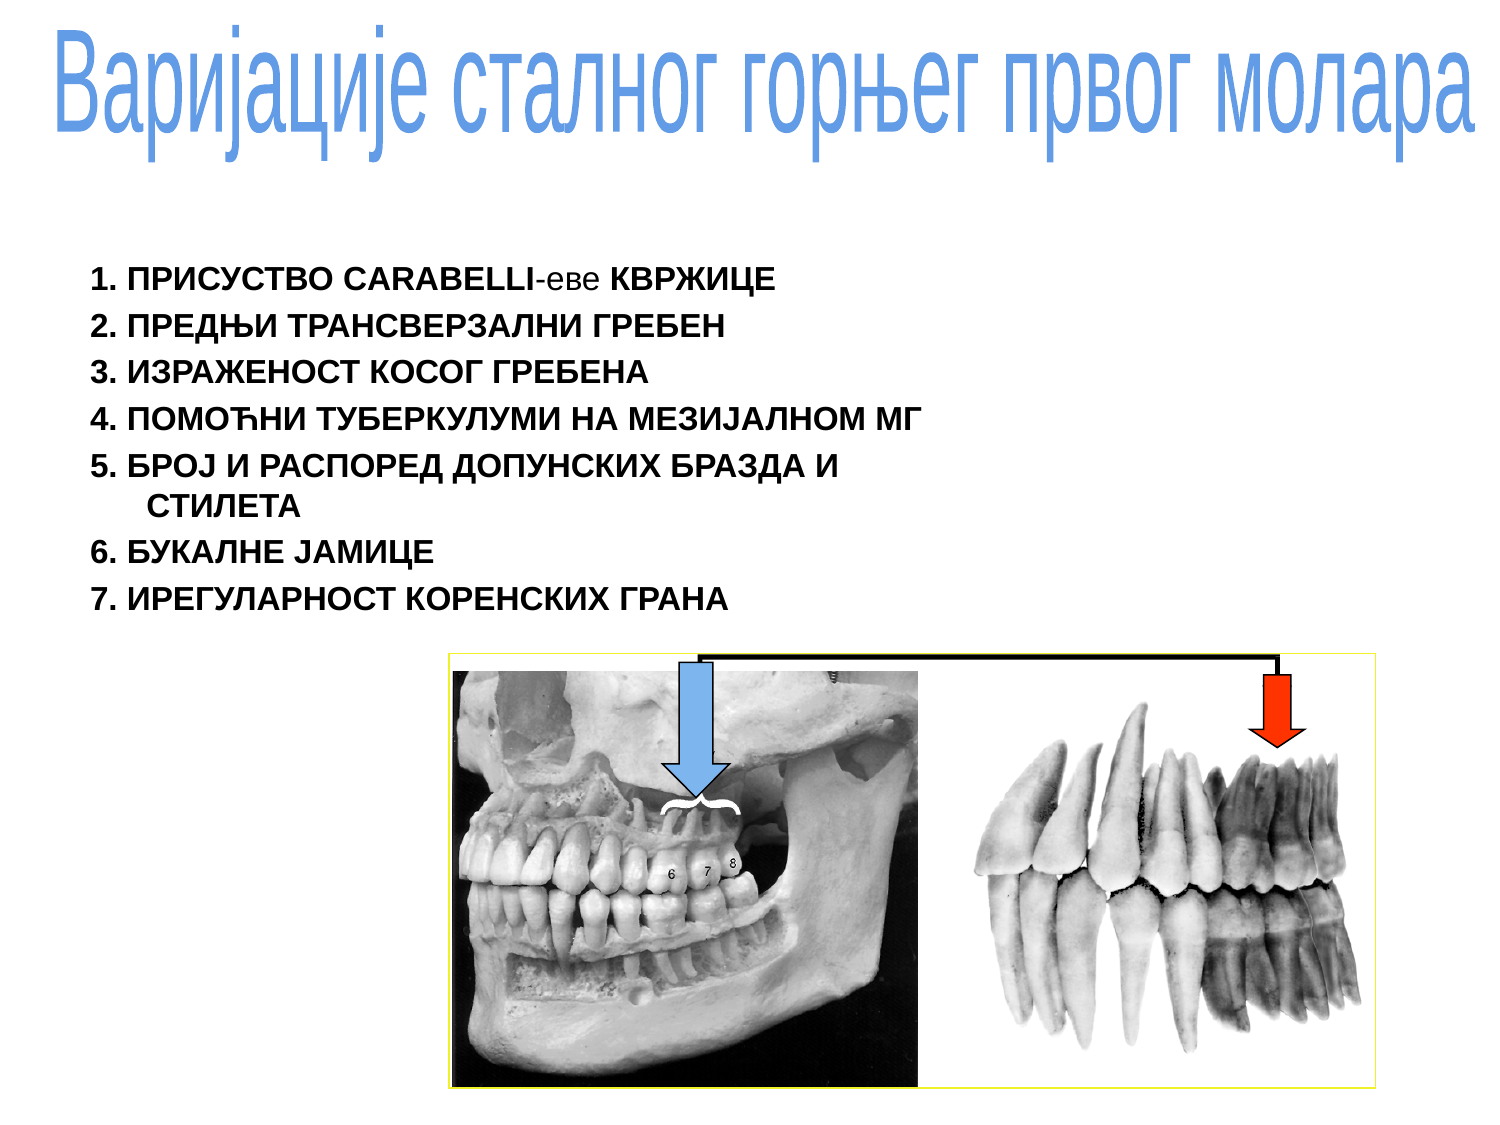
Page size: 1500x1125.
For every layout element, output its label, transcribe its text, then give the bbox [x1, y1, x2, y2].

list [449, 654, 1375, 1088]
list 1. ПРИСУСТВО CARABELLI-еве КВРЖИЦЕ 2. ПРЕДЊИ ТРАНСВЕРЗАЛНИ ГРЕБЕН 3. ИЗРАЖЕНОСТ КОСОГ ГРЕБЕНА 4. ПОМОЋНИ ТУБЕРКУЛУМИ НА МЕЗИЈАЛНОМ МГ 5. БРОЈ И РАСПОРЕД ДОПУНСКИХ БРАЗДА И СТИЛЕТА 6. БУКАЛНЕ ЈАМИЦЕ 7. ИРЕГУЛАРНОСТ КОРЕНСКИХ ГРАНА [74, 249, 1000, 635]
